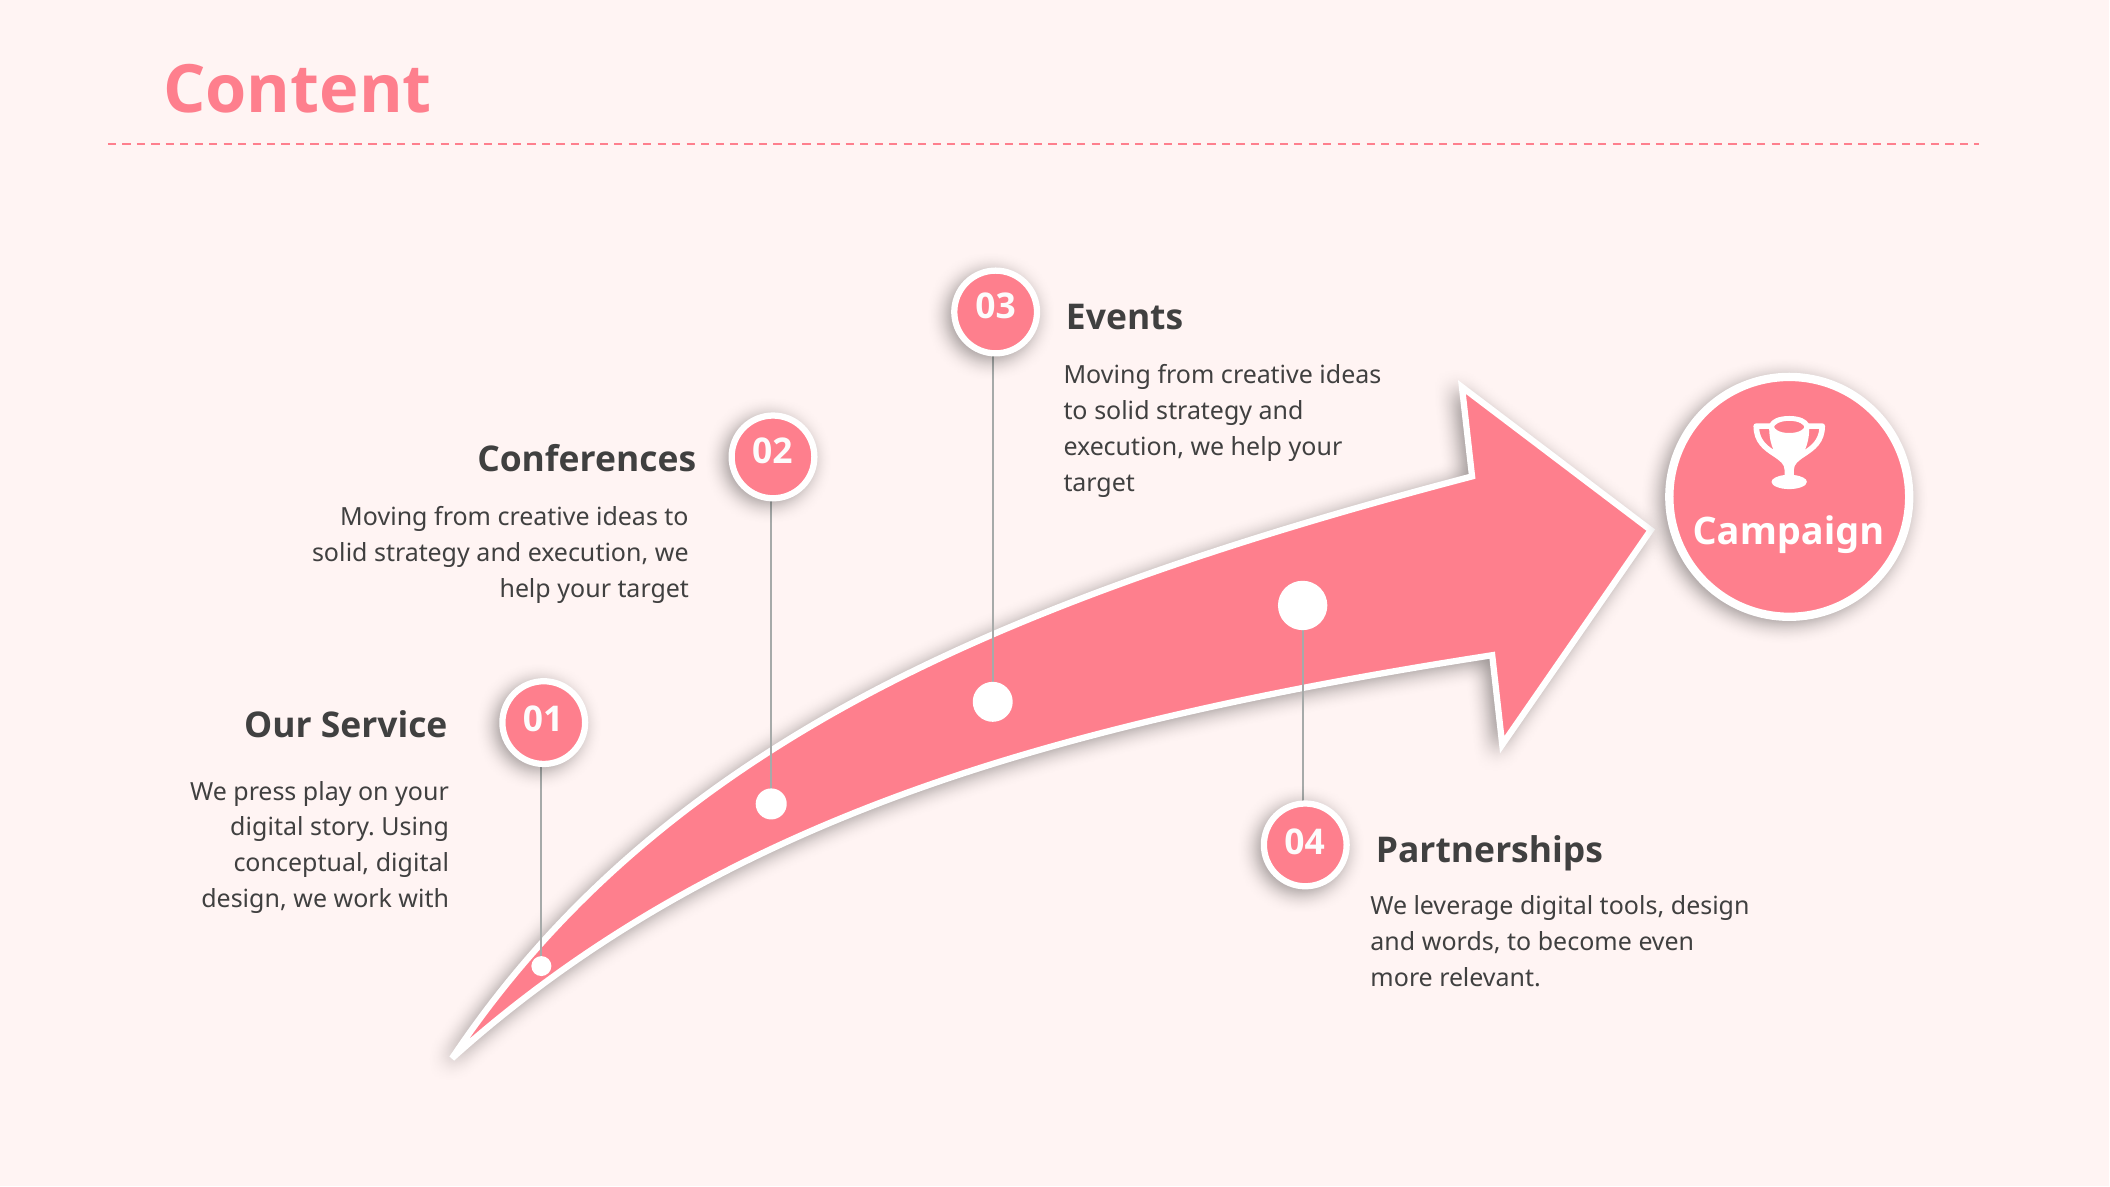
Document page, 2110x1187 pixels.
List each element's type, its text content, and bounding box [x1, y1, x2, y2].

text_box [107, 270, 1910, 1059]
text_box Content [147, 37, 448, 134]
